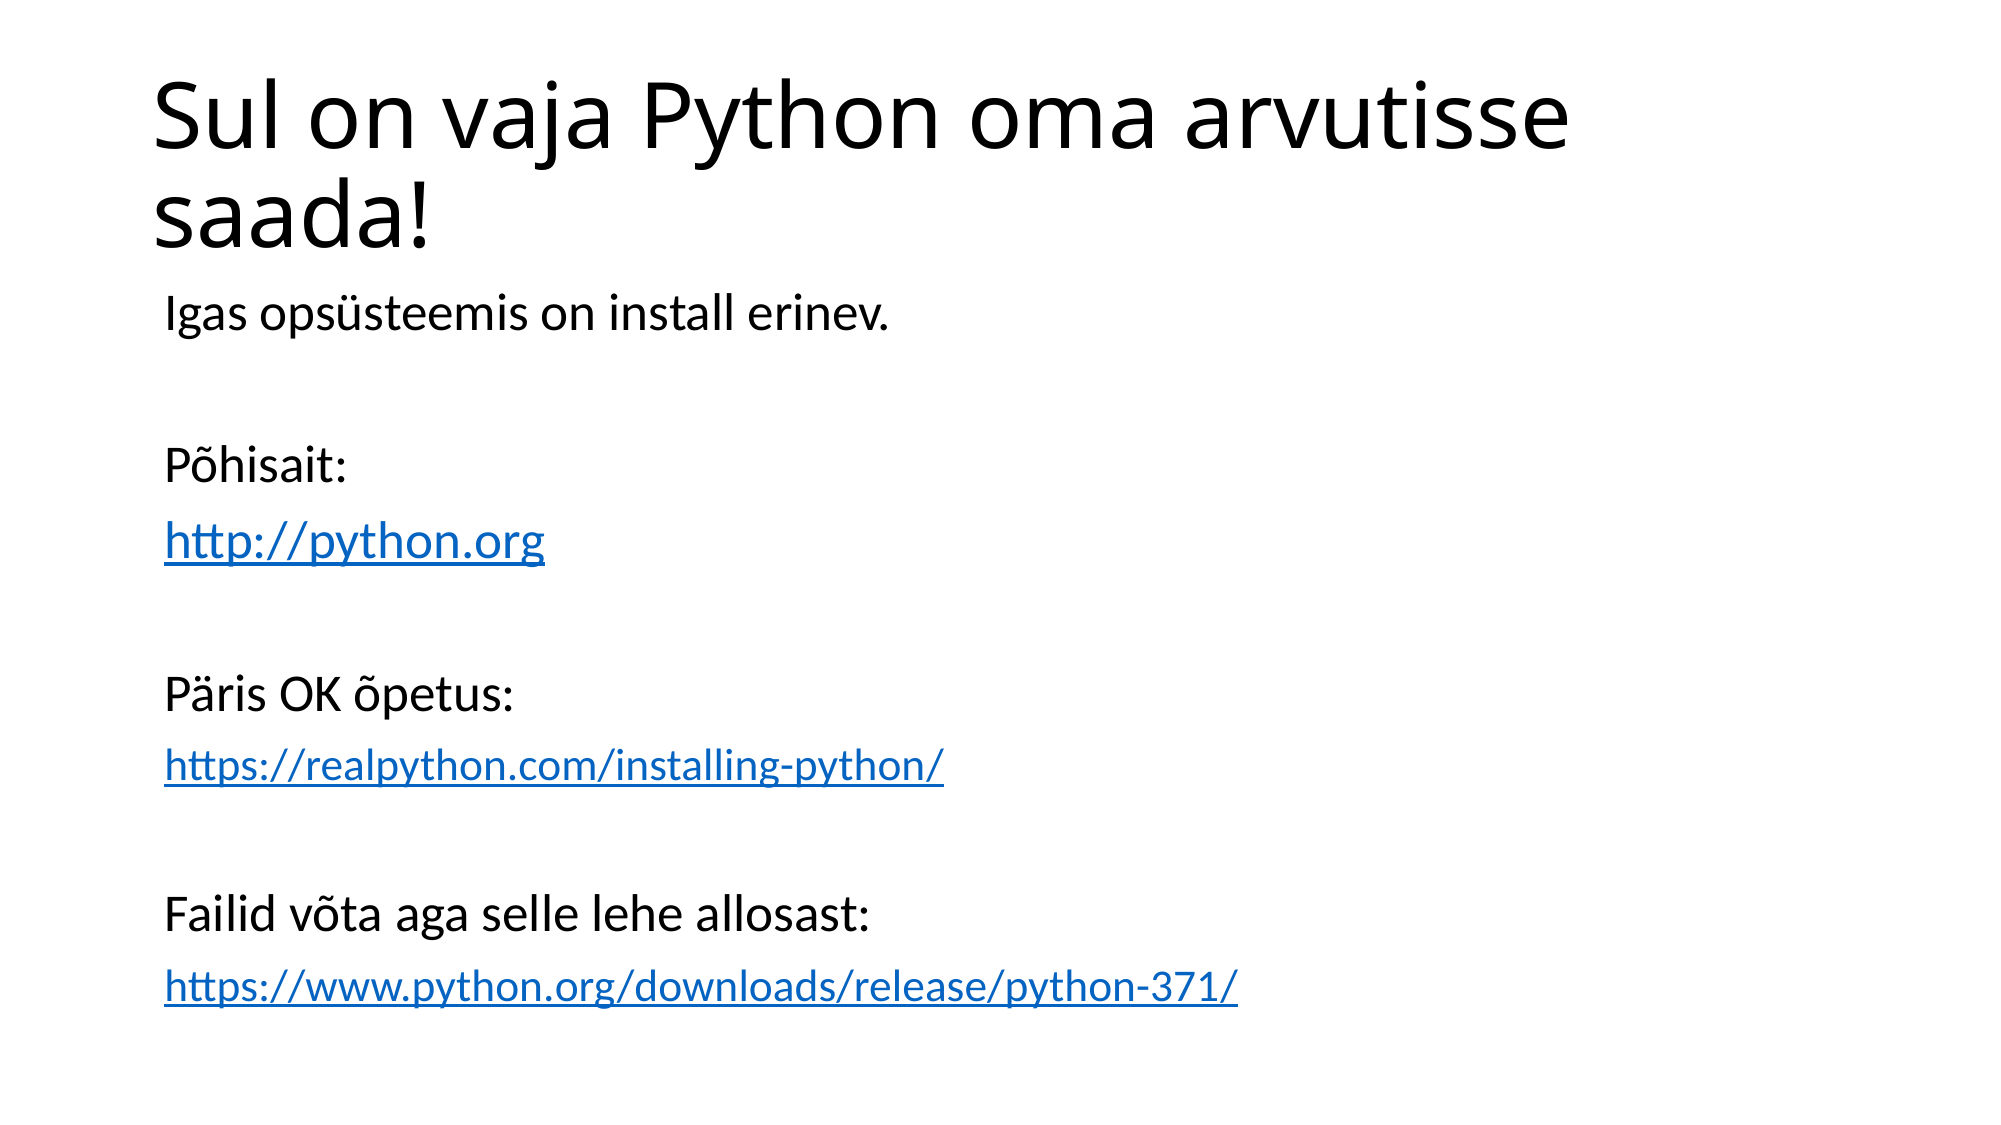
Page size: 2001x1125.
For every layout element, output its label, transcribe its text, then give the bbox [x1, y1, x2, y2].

title Sul on vaja Python oma arvutisse saada! [137, 59, 1863, 278]
list Igas opsüsteemis on install erinev. Põhisait: http://python.org Päris OK õpetus: https://realpython.com/installing-python/ Failid võta aga selle lehe allosast: https://www.python.org/downloads/release/python-371/ [149, 277, 1500, 1020]
